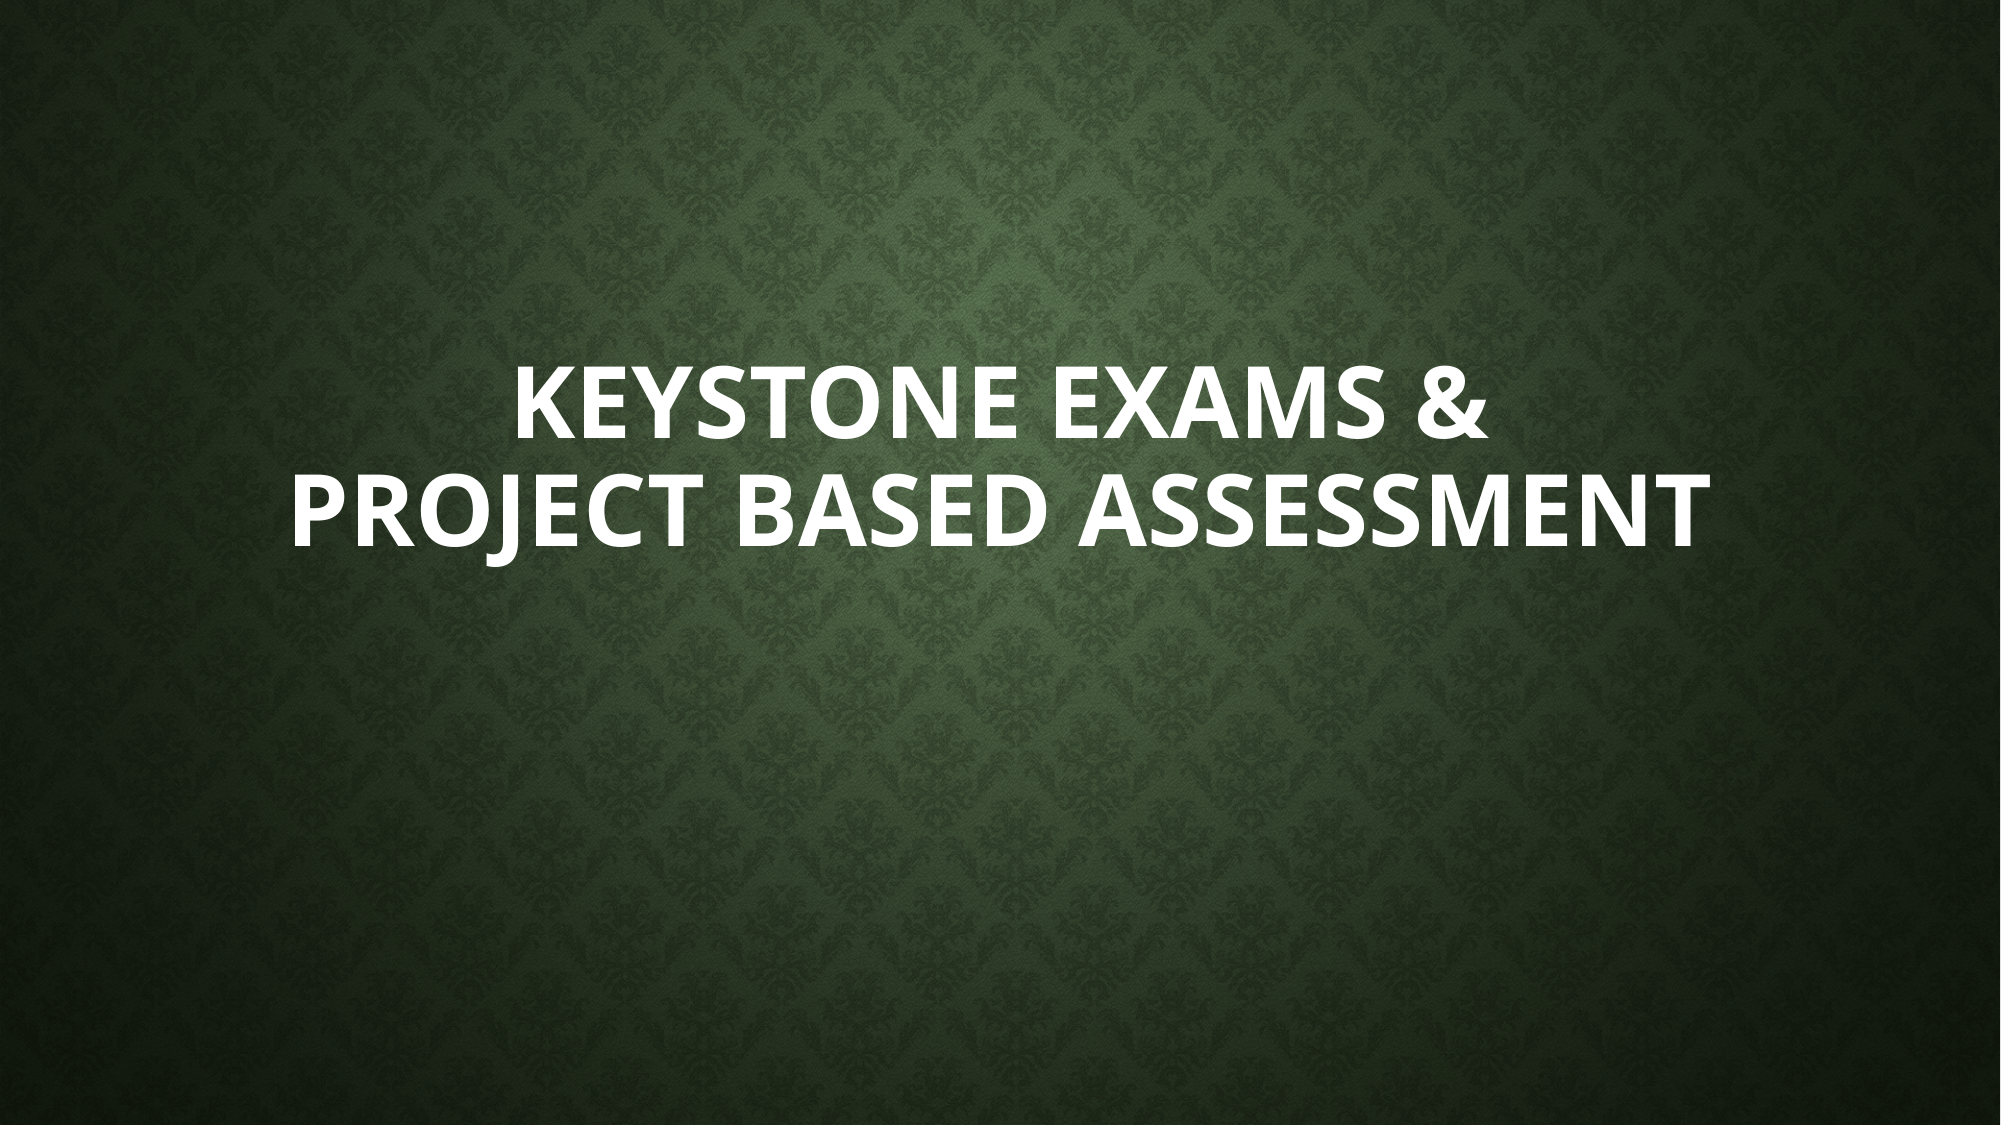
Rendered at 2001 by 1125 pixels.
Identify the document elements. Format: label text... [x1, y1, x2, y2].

title Keystone Exams & Project Based Assessment [261, 184, 1739, 576]
